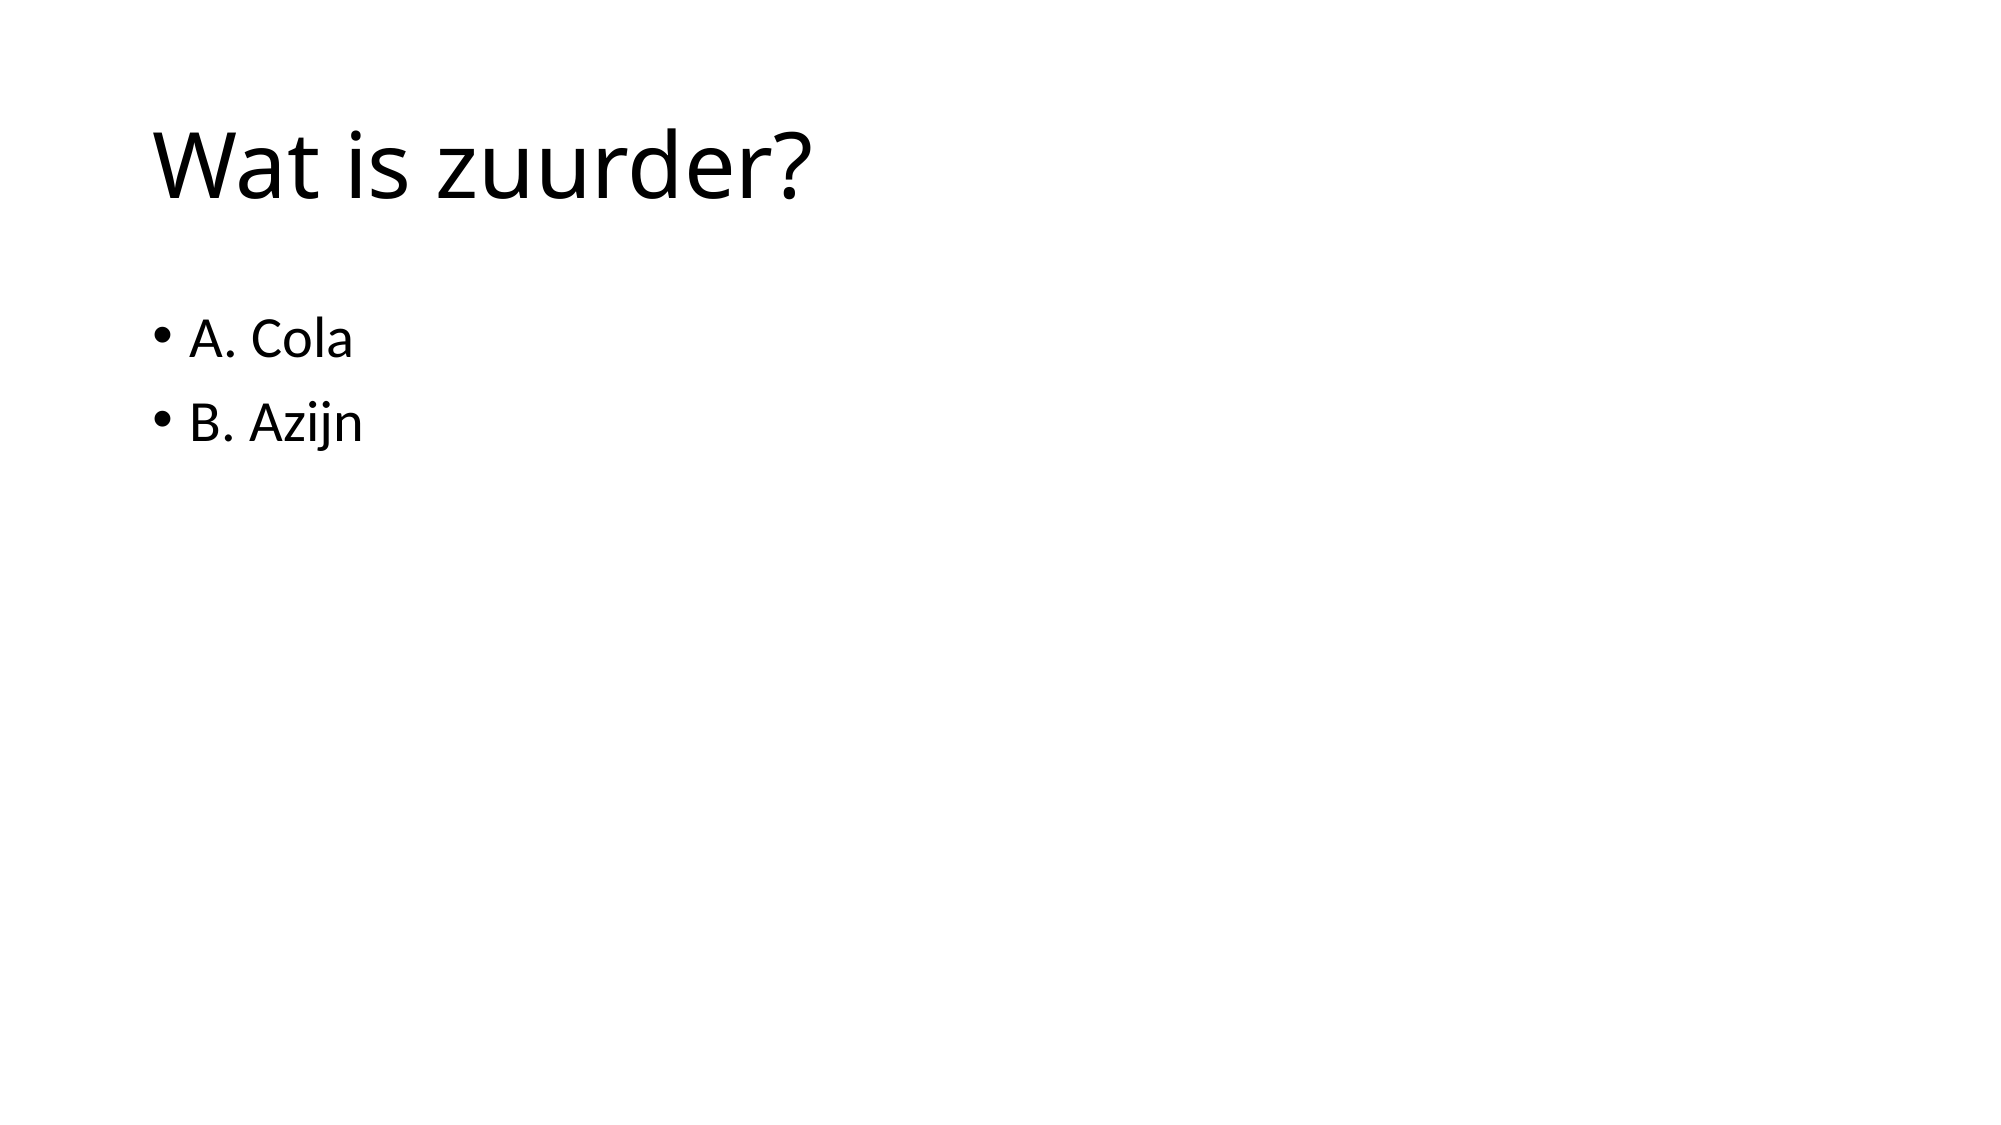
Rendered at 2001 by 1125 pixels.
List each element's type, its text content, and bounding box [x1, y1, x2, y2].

list A. Cola B. Azijn [137, 299, 1863, 1014]
title Wat is zuurder? [137, 59, 1863, 278]
